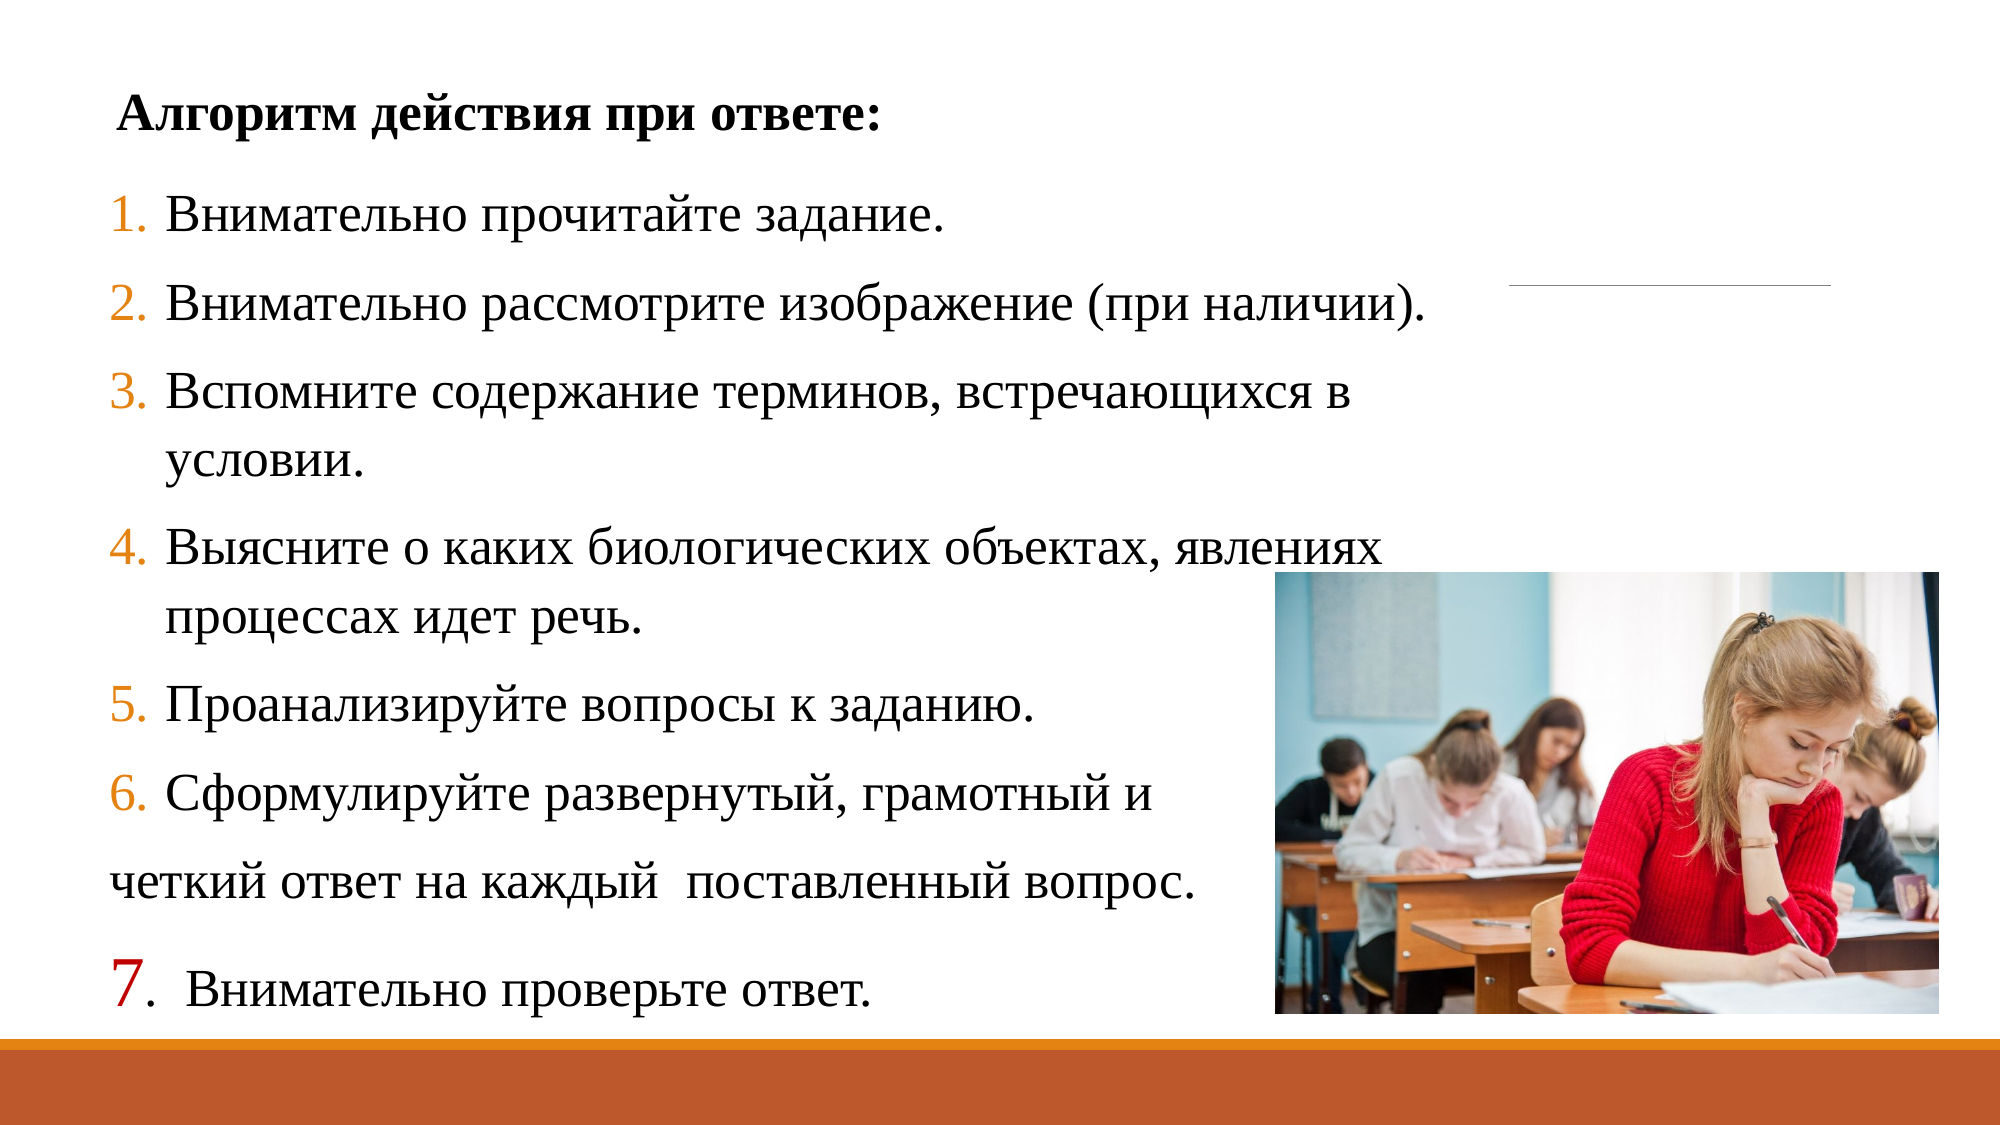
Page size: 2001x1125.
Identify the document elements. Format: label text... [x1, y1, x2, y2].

picture [1274, 572, 1940, 1015]
list Алгоритм действия при ответе: Внимательно прочитайте задание. Внимательно рассмотрите изображение (при наличии). Вспомните содержание терминов, встречающихся в условии. Выясните о каких биологических объектах, явлениях процессах идет речь. Проанализируйте вопросы к заданию. Сформулируйте развернутый, грамотный и четкий ответ на каждый поставленный вопрос. 7. Внимательно проверьте ответ. [109, 65, 1510, 1033]
